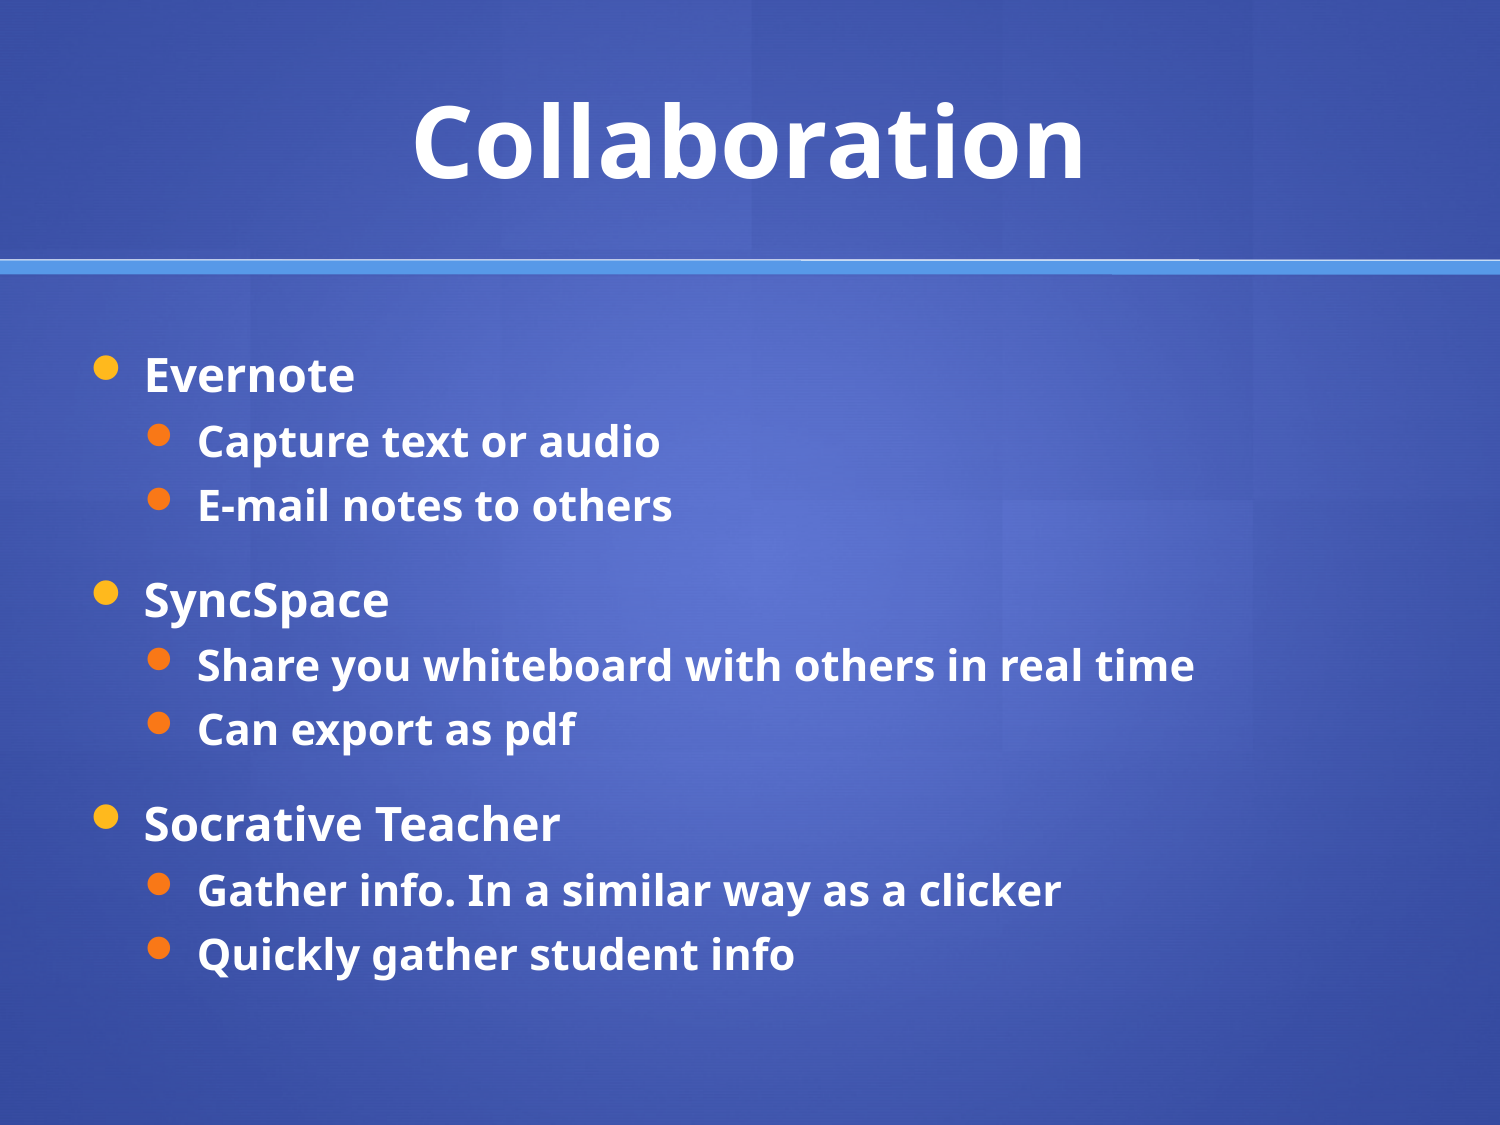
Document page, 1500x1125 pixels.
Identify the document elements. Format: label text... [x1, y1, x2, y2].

title Collaboration [75, 45, 1425, 233]
list Evernote Capture text or audio E-mail notes to others SyncSpace Share you whiteboard with others in real time Can export as pdf Socrative Teacher Gather info. In a similar way as a clicker Quickly gather student info [75, 337, 1425, 988]
